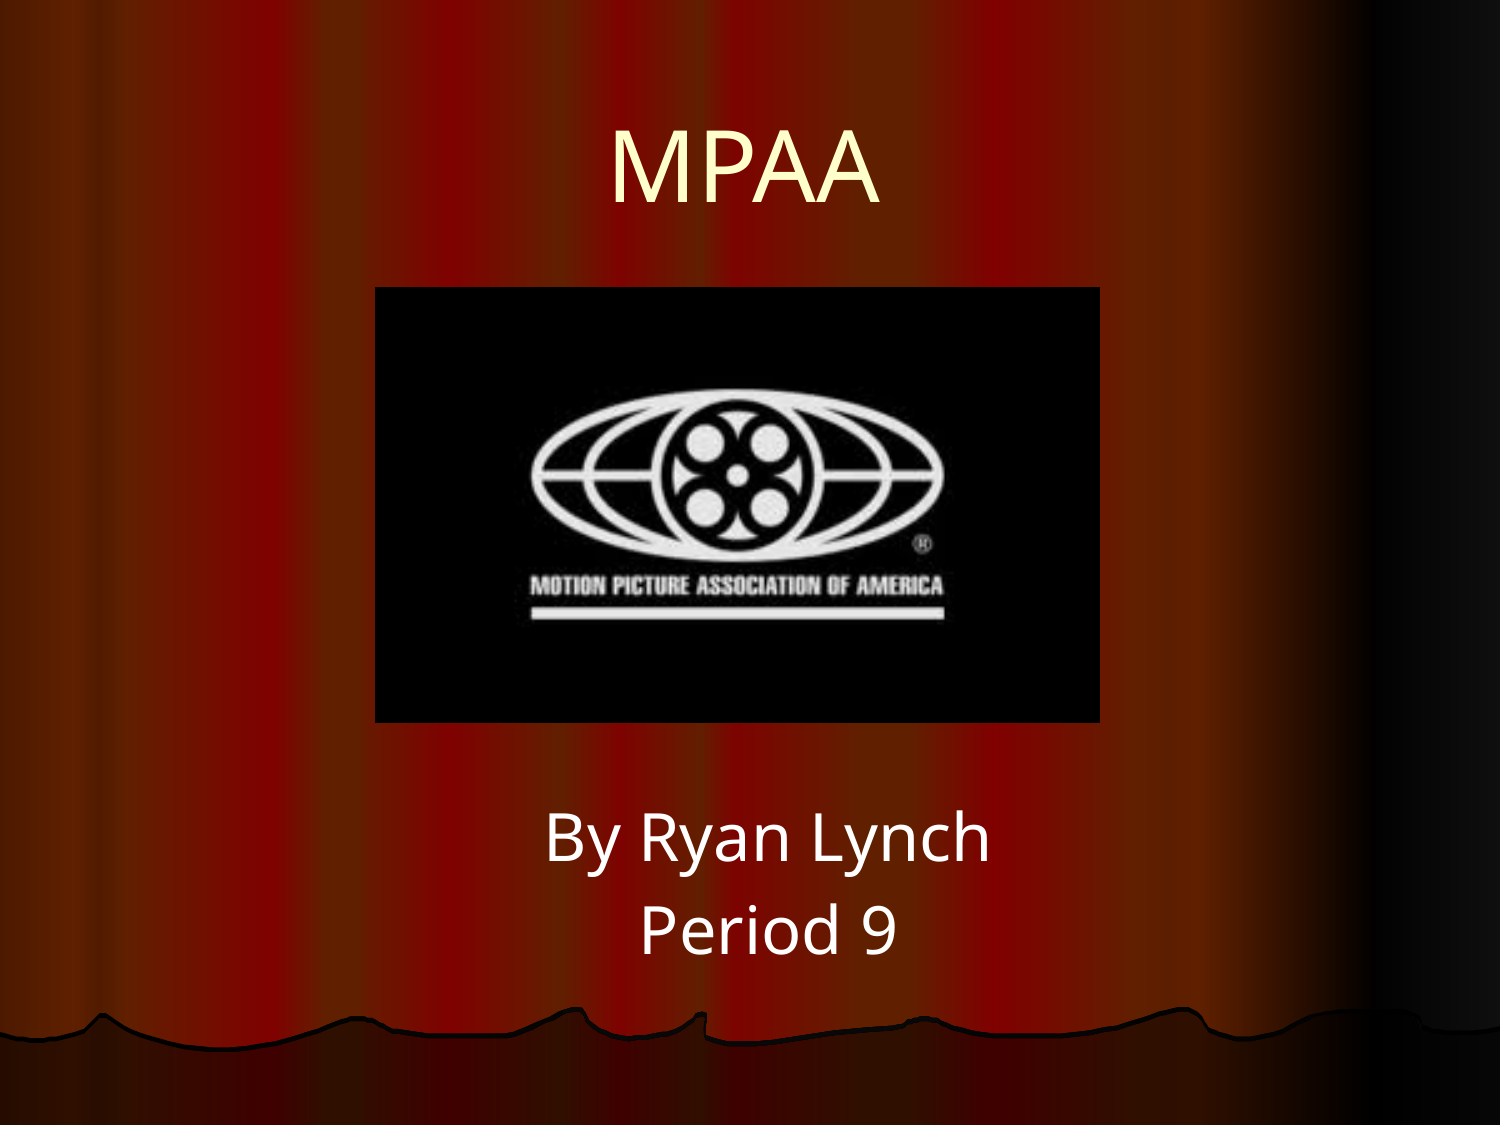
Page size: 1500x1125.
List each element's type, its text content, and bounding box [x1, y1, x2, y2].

picture [374, 287, 1101, 723]
title MPAA [262, 0, 1226, 388]
subtitle By Ryan Lynch Period 9 [449, 787, 1088, 1088]
